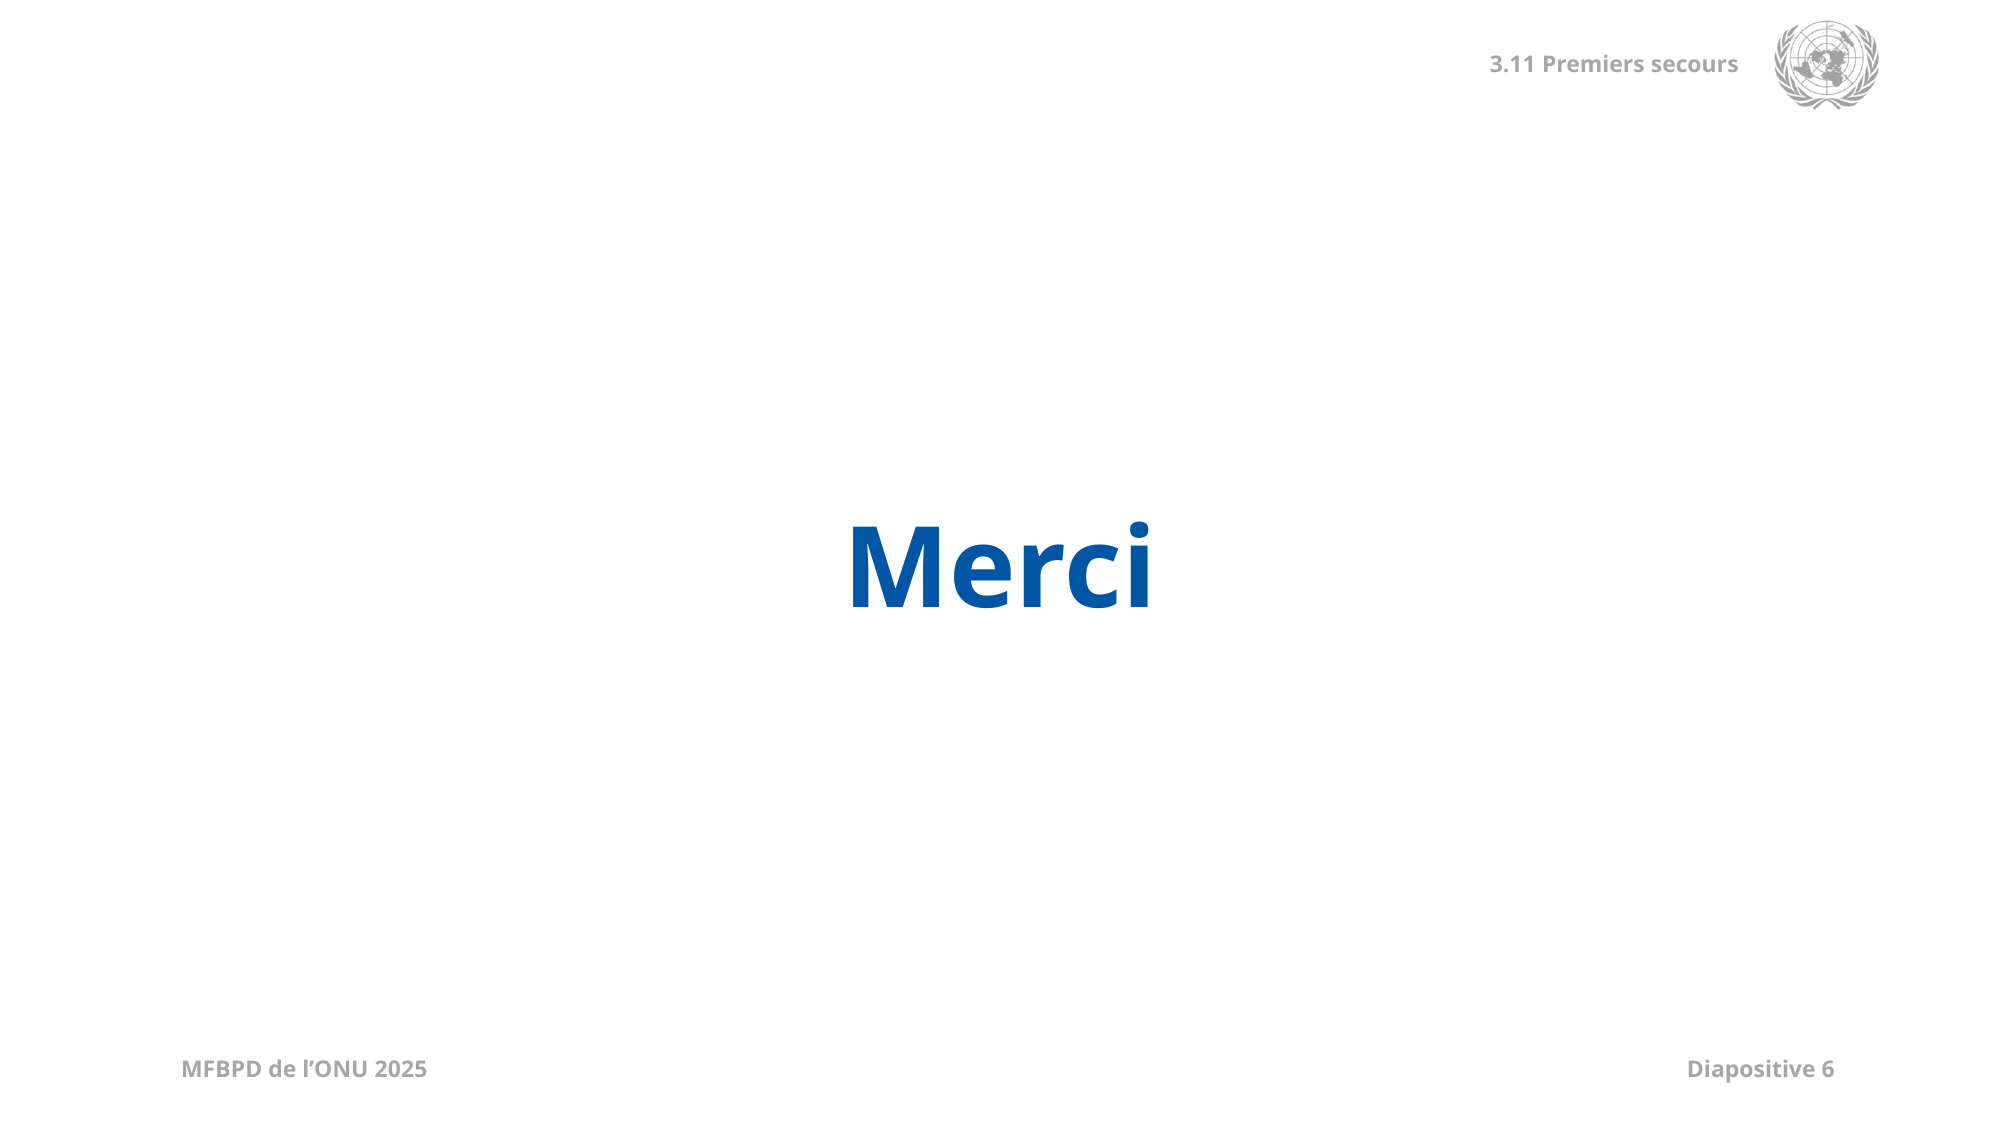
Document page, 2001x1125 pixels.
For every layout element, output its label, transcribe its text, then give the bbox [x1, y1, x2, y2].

text_box Merci [249, 487, 1750, 638]
